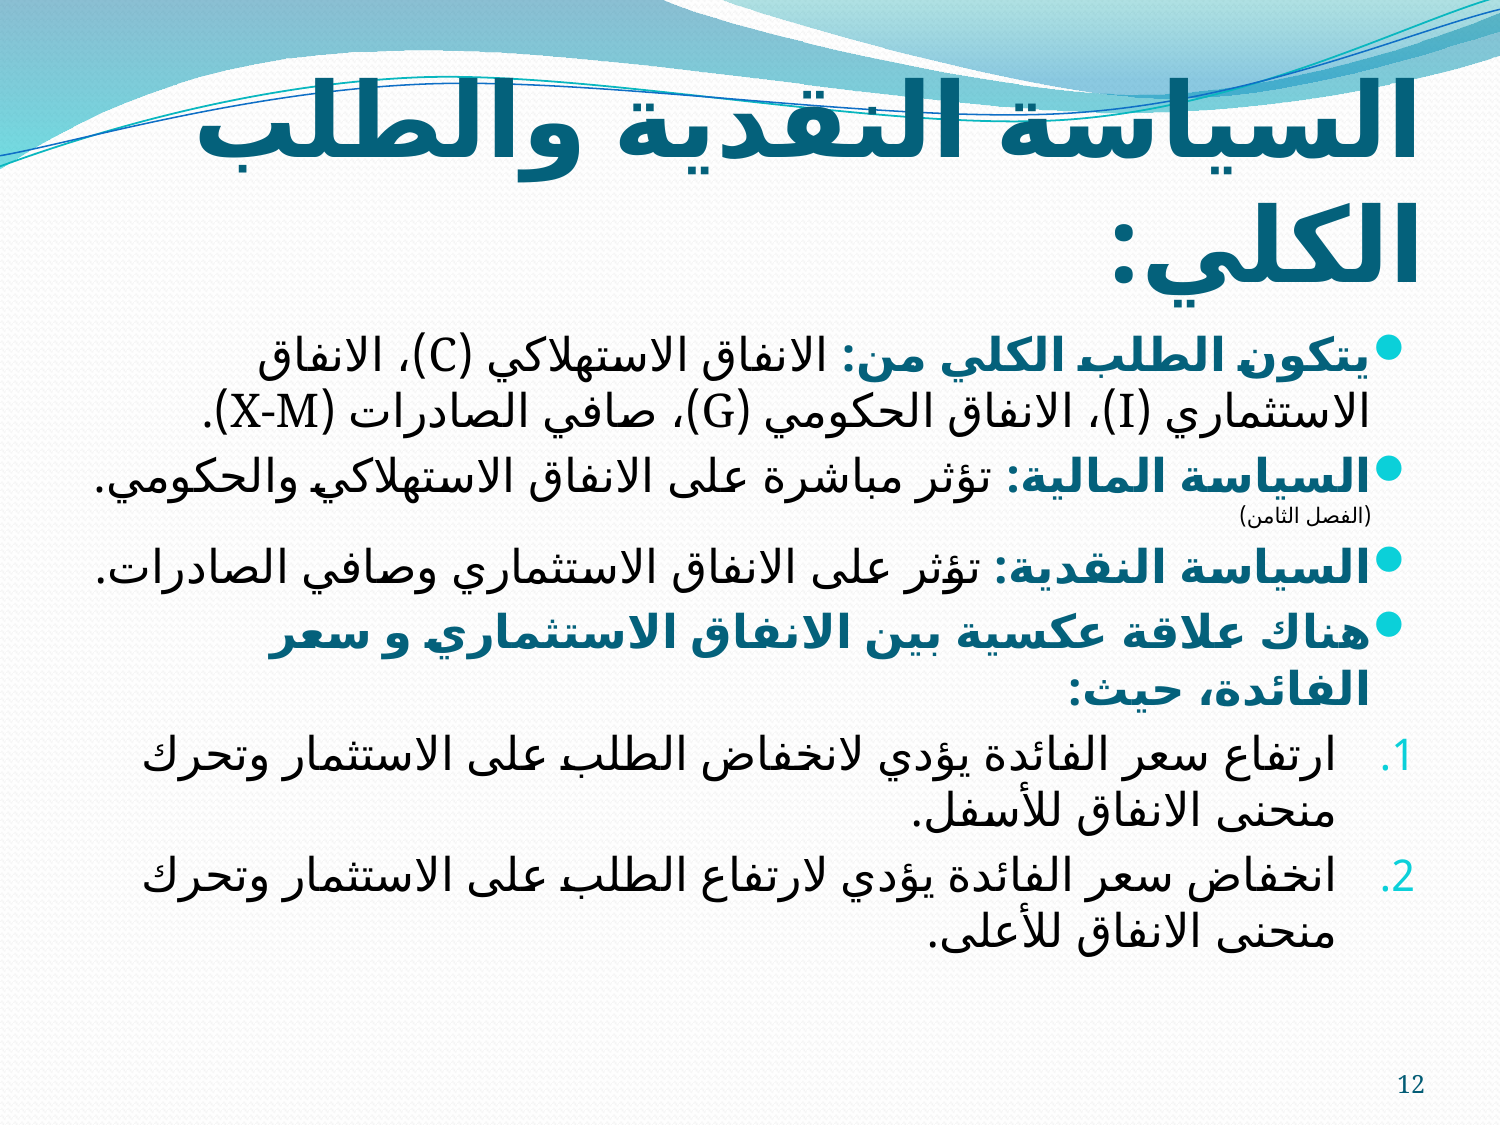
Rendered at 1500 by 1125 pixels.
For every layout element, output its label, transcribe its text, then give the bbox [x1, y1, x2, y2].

list يتكون الطلب الكلي من: الانفاق الاستهلاكي (C)، الانفاق الاستثماري (I)، الانفاق الحكومي (G)، صافي الصادرات (X-M). السياسة المالية: تؤثر مباشرة على الانفاق الاستهلاكي والحكومي. (الفصل الثامن) السياسة النقدية: تؤثر على الانفاق الاستثماري وصافي الصادرات. هناك علاقة عكسية بين الانفاق الاستثماري و سعر الفائدة، حيث: ارتفاع سعر الفائدة يؤدي لانخفاض الطلب على الاستثمار وتحرك منحنى الانفاق للأسفل. انخفاض سعر الفائدة يؤدي لارتفاع الطلب على الاستثمار وتحرك منحنى الانفاق للأعلى. [75, 317, 1425, 1038]
slide_number 12 [1299, 1042, 1425, 1103]
title السياسة النقدية والطلب الكلي: [75, 115, 1425, 303]
